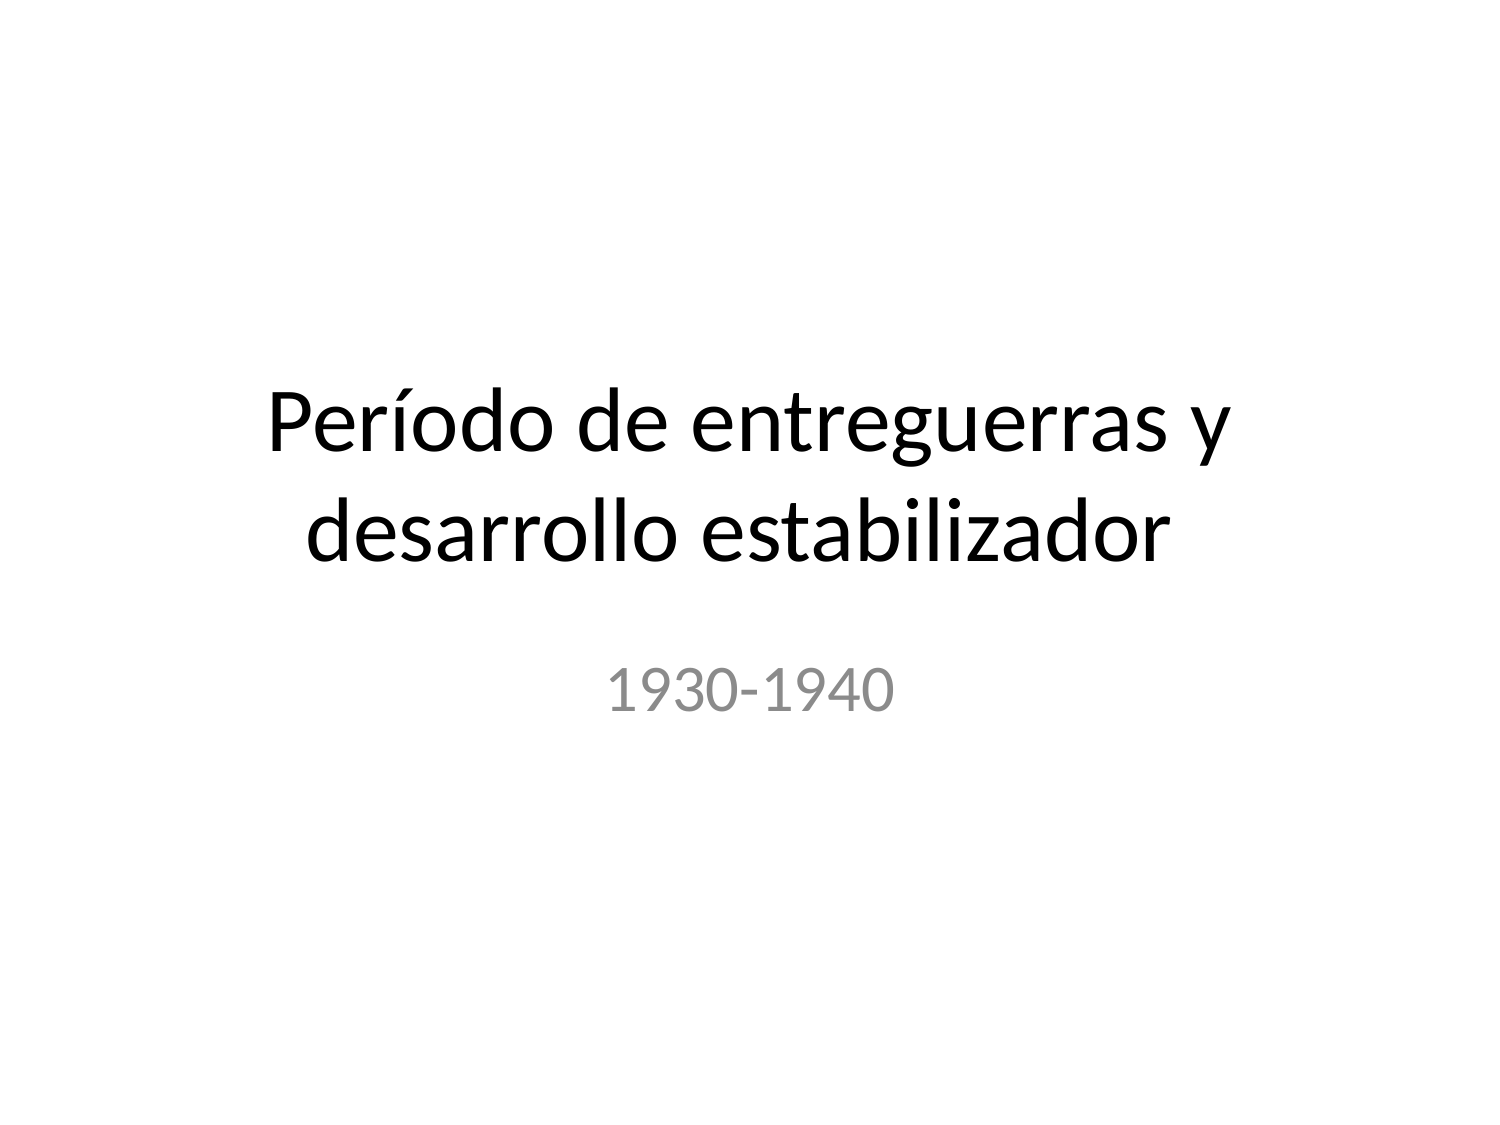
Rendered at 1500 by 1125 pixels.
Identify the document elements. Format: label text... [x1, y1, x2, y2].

subtitle 1930-1940 [225, 637, 1275, 925]
title Período de entreguerras y desarrollo estabilizador [112, 349, 1388, 591]
